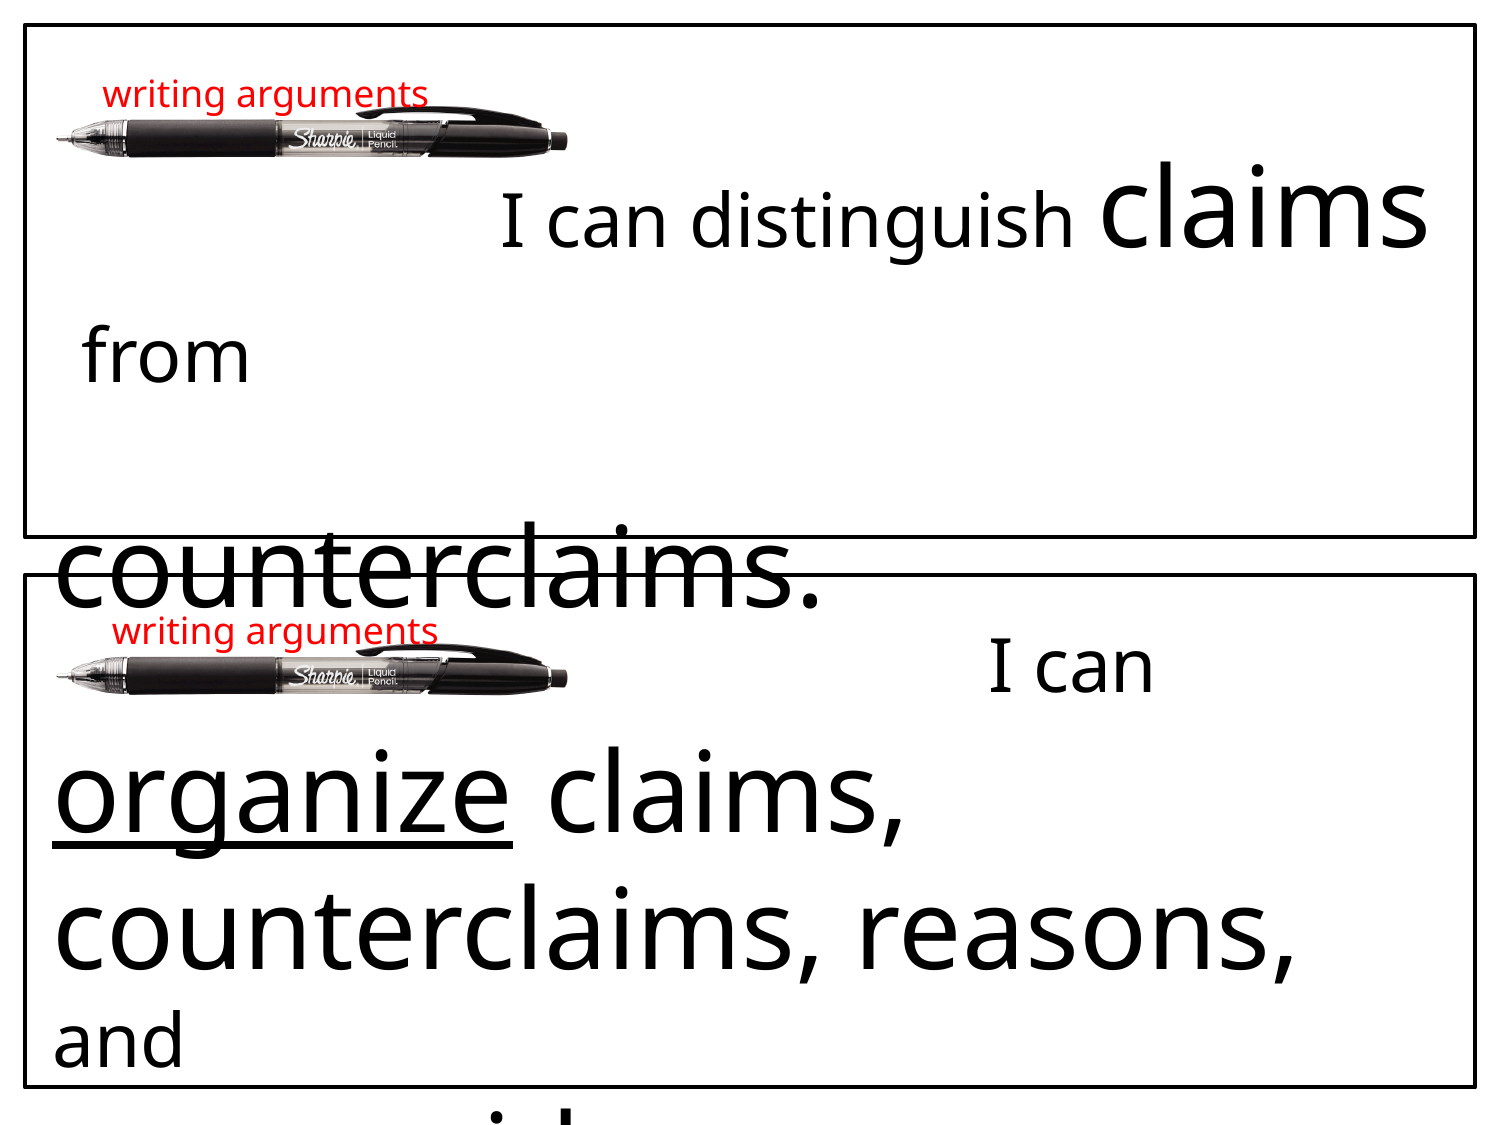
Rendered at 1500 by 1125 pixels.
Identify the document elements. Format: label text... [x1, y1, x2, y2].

text_box I can distinguish claims from counterclaims. [37, 37, 1463, 609]
text_box [23, 573, 37, 1089]
text_box I can organize claims, counterclaims, reasons, and evidence to tie together my thinking. [37, 609, 1463, 1125]
text_box [23, 23, 1477, 539]
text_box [49, 62, 576, 172]
text_box [1463, 573, 1477, 1089]
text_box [49, 599, 576, 710]
